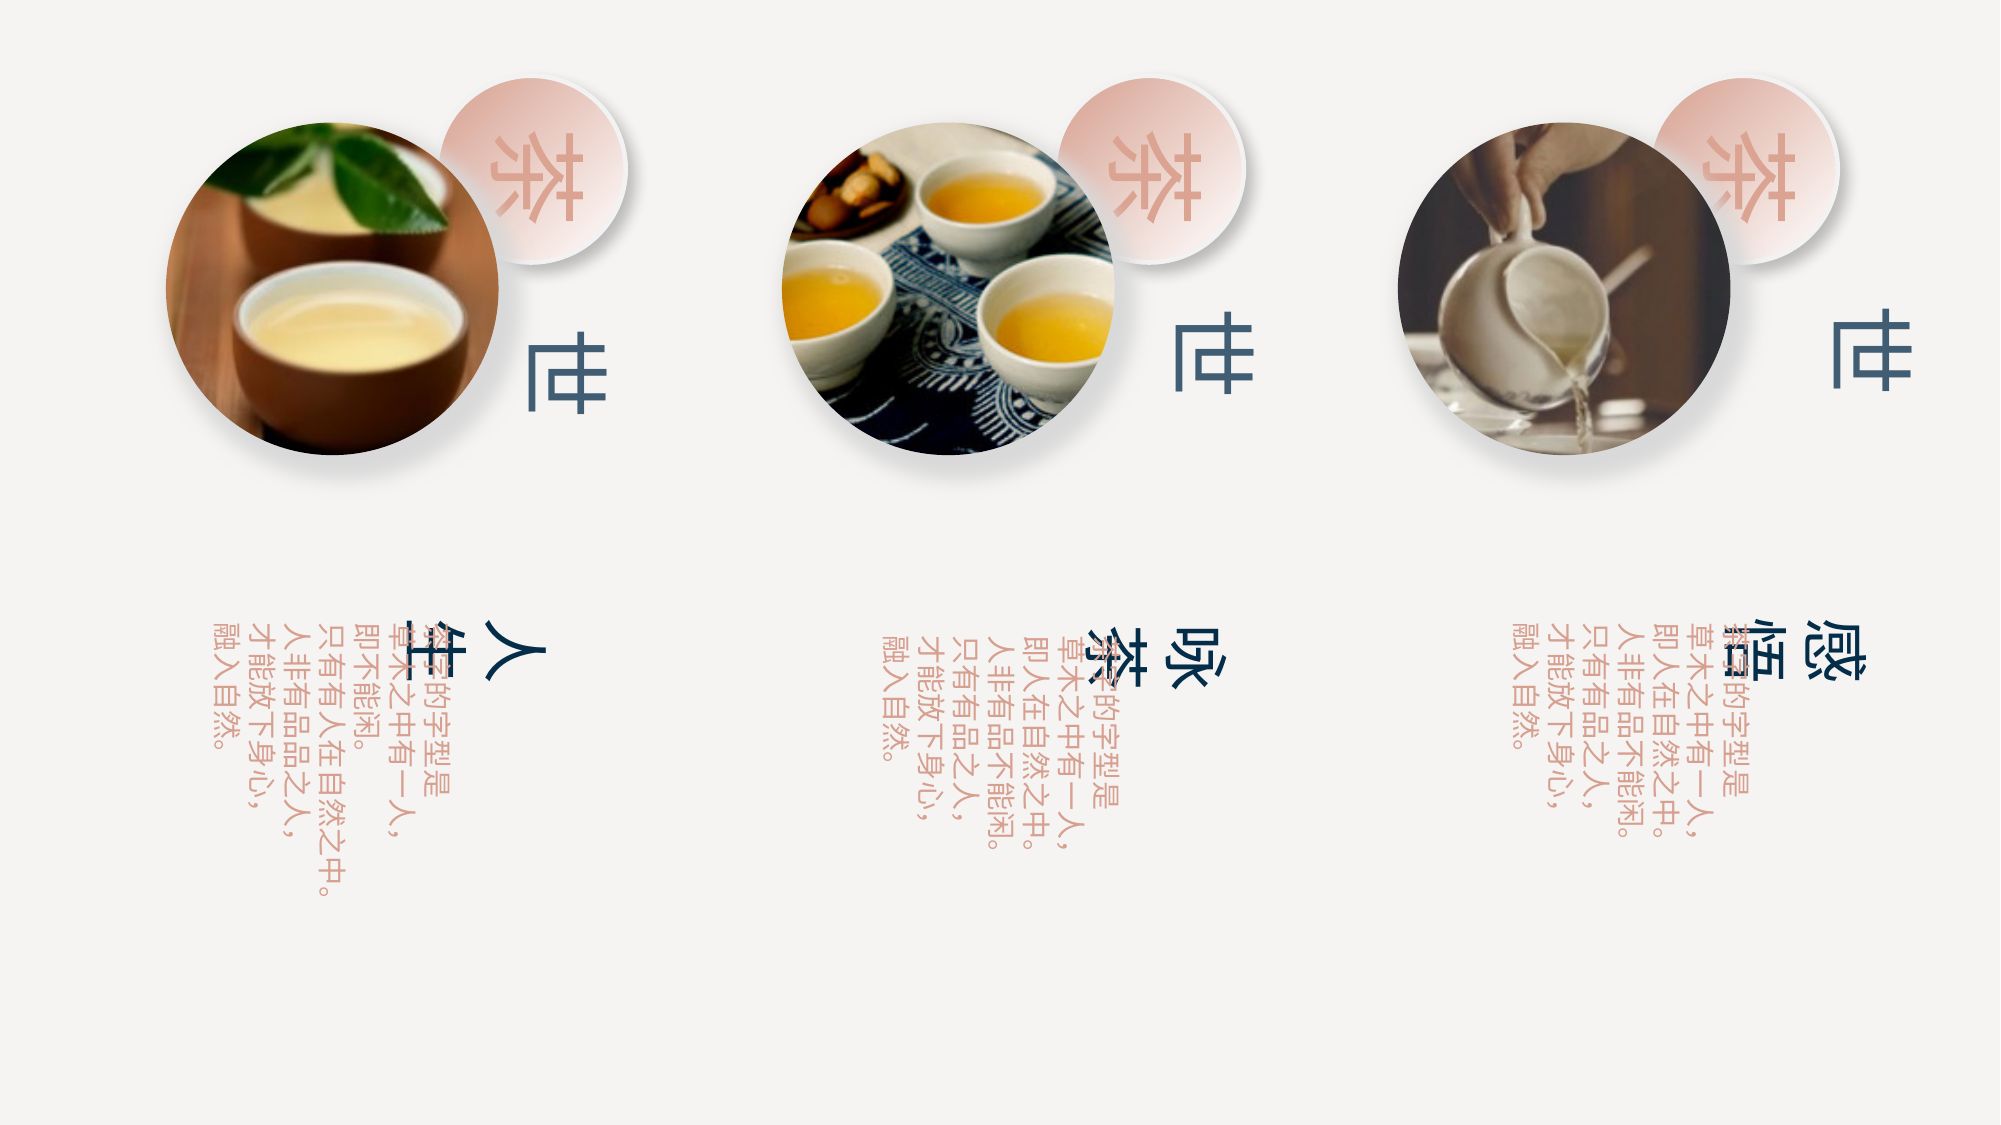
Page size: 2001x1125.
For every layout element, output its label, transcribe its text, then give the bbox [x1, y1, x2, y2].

text_box 世 [1134, 293, 1277, 401]
text_box 茶字的字型是 草木之中有一人， 即人在自然之中。 人非有品不能闲。 只有有品之人， 才能放下身心， 融入自然。 [854, 620, 1132, 871]
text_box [1648, 75, 1838, 263]
text_box 世 [499, 312, 630, 421]
text_box 感 悟 [1773, 602, 1885, 785]
text_box 茶字的字型是 草木之中有一人， 即不能闲。 只有有人在自然之中。 人非有品品之人， 才能放下身心， 融入自然。 [185, 608, 463, 918]
text_box 茶字的字型是 草木之中有一人， 即人在自然之中。 人非有品不能闲。 只有有品之人， 才能放下身心， 融入自然。 [1483, 608, 1762, 859]
text_box 咏 茶 [1134, 609, 1246, 791]
picture [1397, 122, 1731, 456]
text_box 人 生 [453, 602, 565, 785]
picture [781, 122, 1115, 456]
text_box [1054, 75, 1244, 263]
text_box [436, 75, 626, 263]
text_box 世 [1793, 289, 1935, 397]
picture [165, 122, 499, 456]
